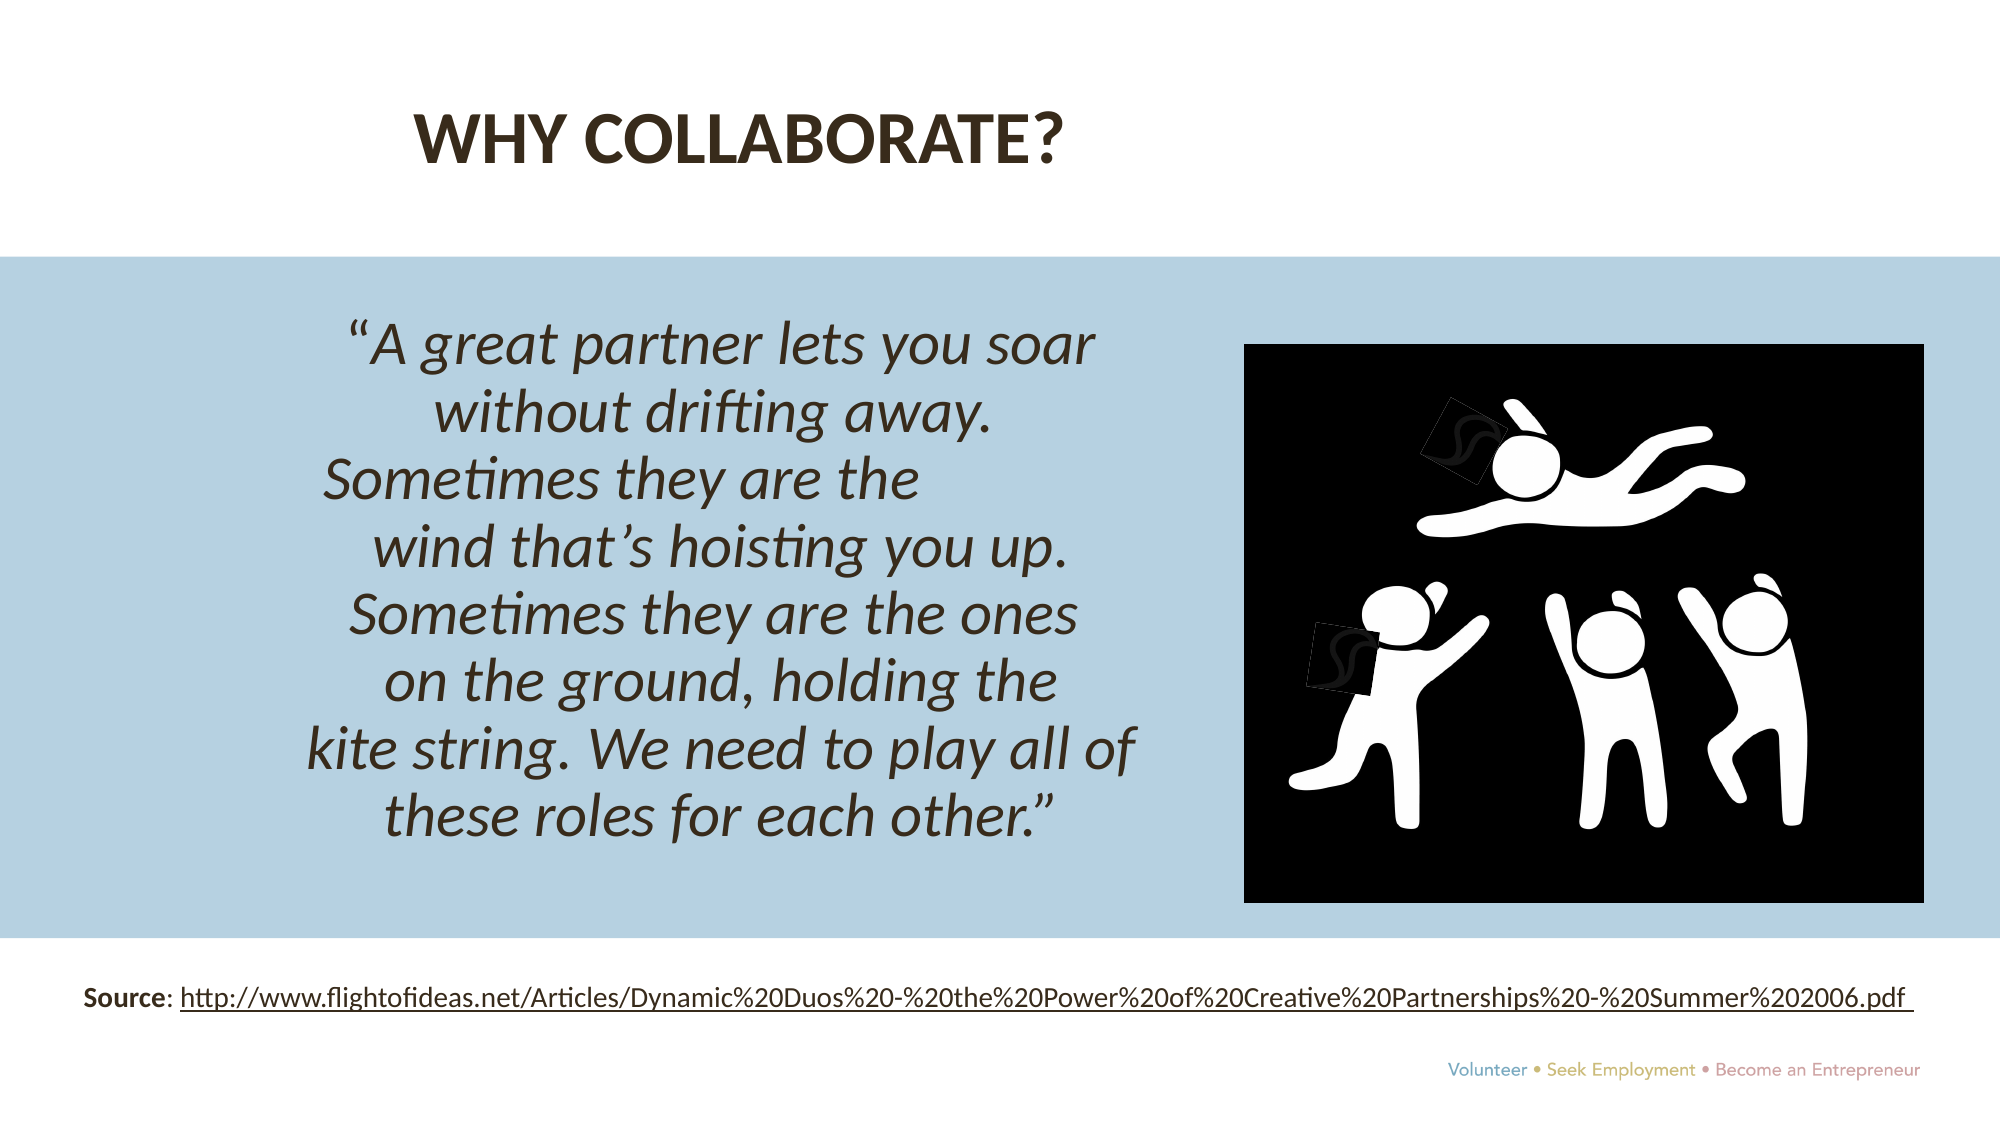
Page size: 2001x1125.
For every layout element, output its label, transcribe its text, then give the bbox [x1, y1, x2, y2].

list WHY COLLABORATE? [268, 91, 1212, 356]
picture [1418, 1046, 1971, 1103]
list “A great partner lets you soar without drifting away. Sometimes they are the ​ wind that’s hoisting you up. Sometimes they are the ones on the ground, holding the kite string. We need to play all of these ​roles for each other.”​ ​ [250, 303, 1193, 902]
text_box [0, 256, 2000, 939]
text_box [1244, 344, 1924, 903]
text_box Source: http://www.flightofideas.net/Articles/Dynamic%20Duos%20-%20the%20Power%20of%20Creative%20Partnerships%20-%20Summer%202006.pdf ​ [69, 971, 1963, 1021]
